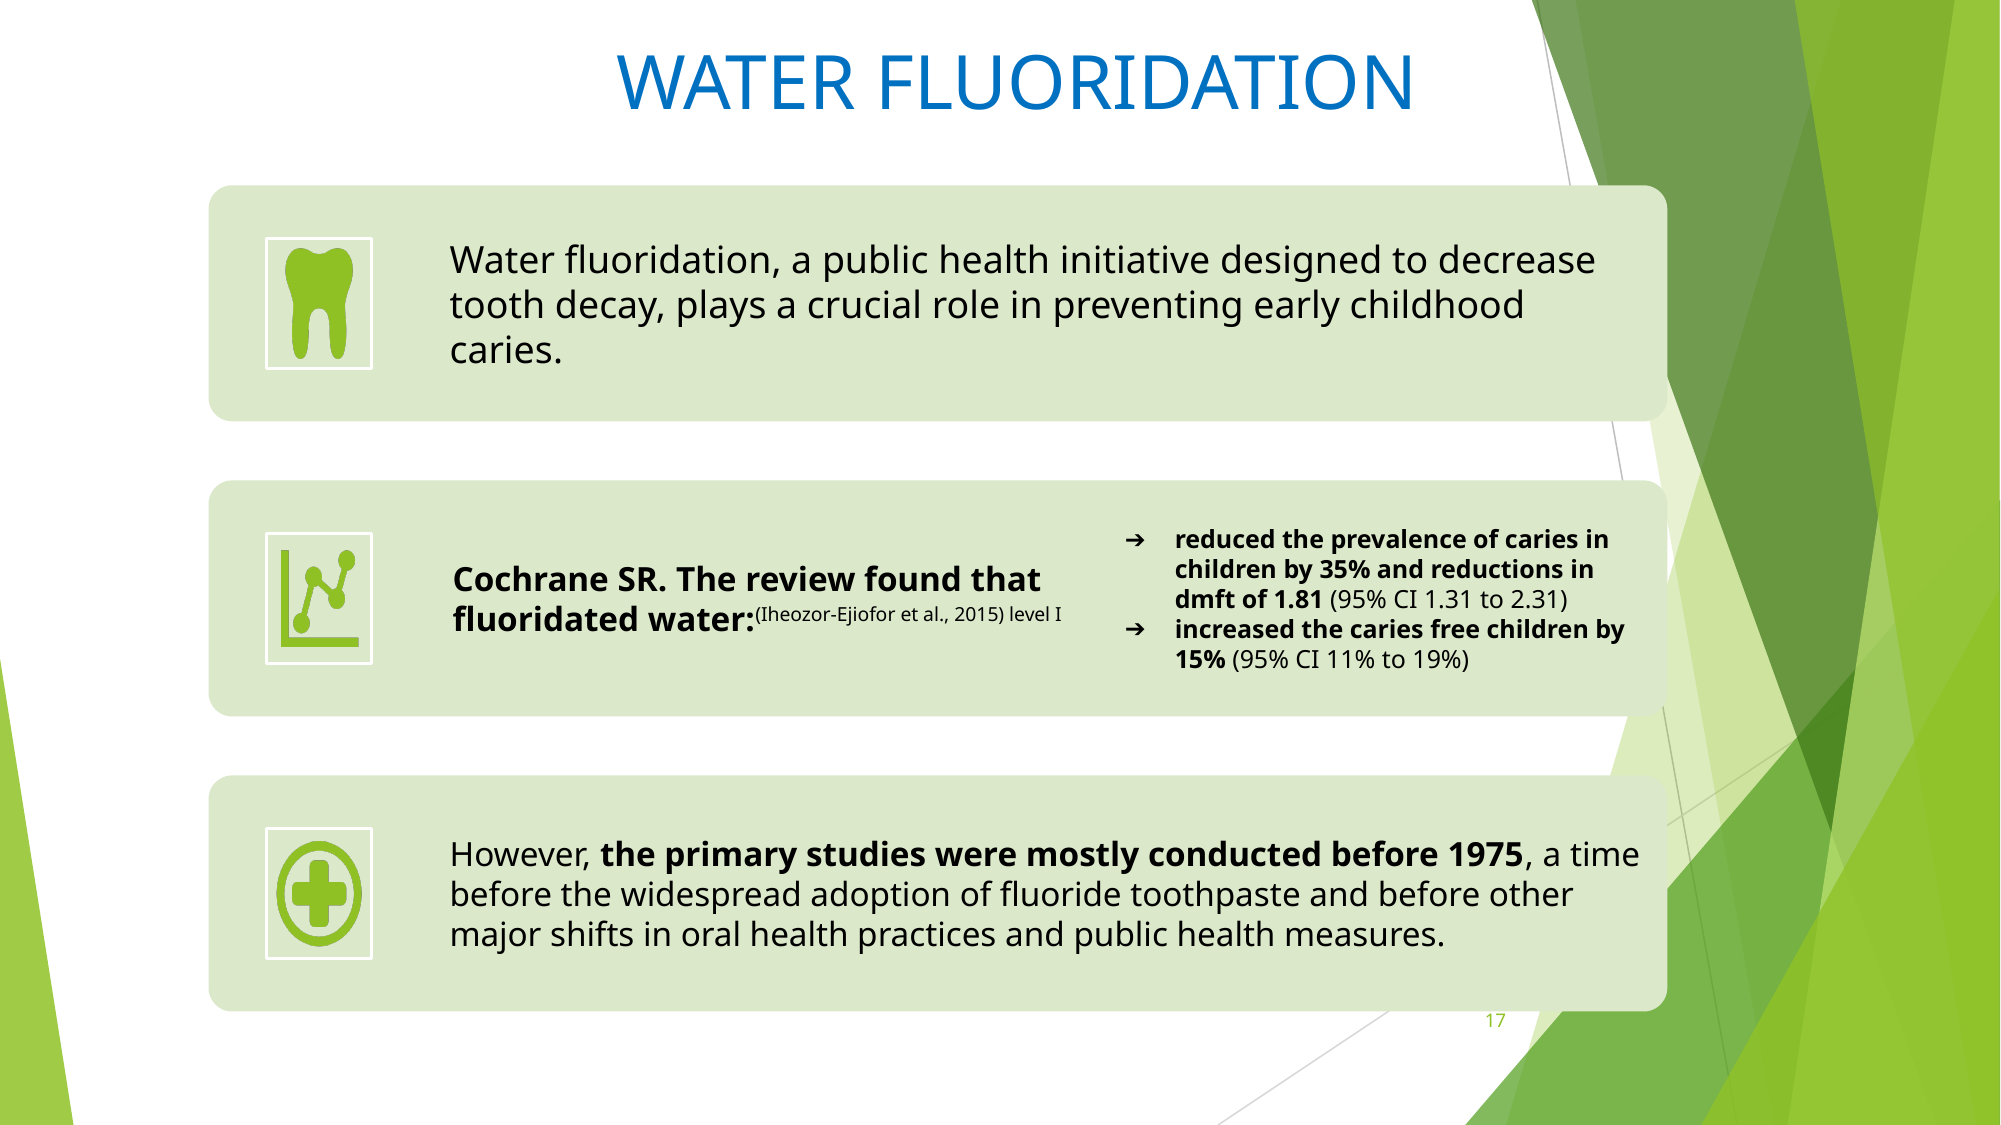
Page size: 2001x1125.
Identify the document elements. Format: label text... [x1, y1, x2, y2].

title WATER FLUORIDATION [287, 26, 1747, 157]
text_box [208, 185, 1668, 1125]
